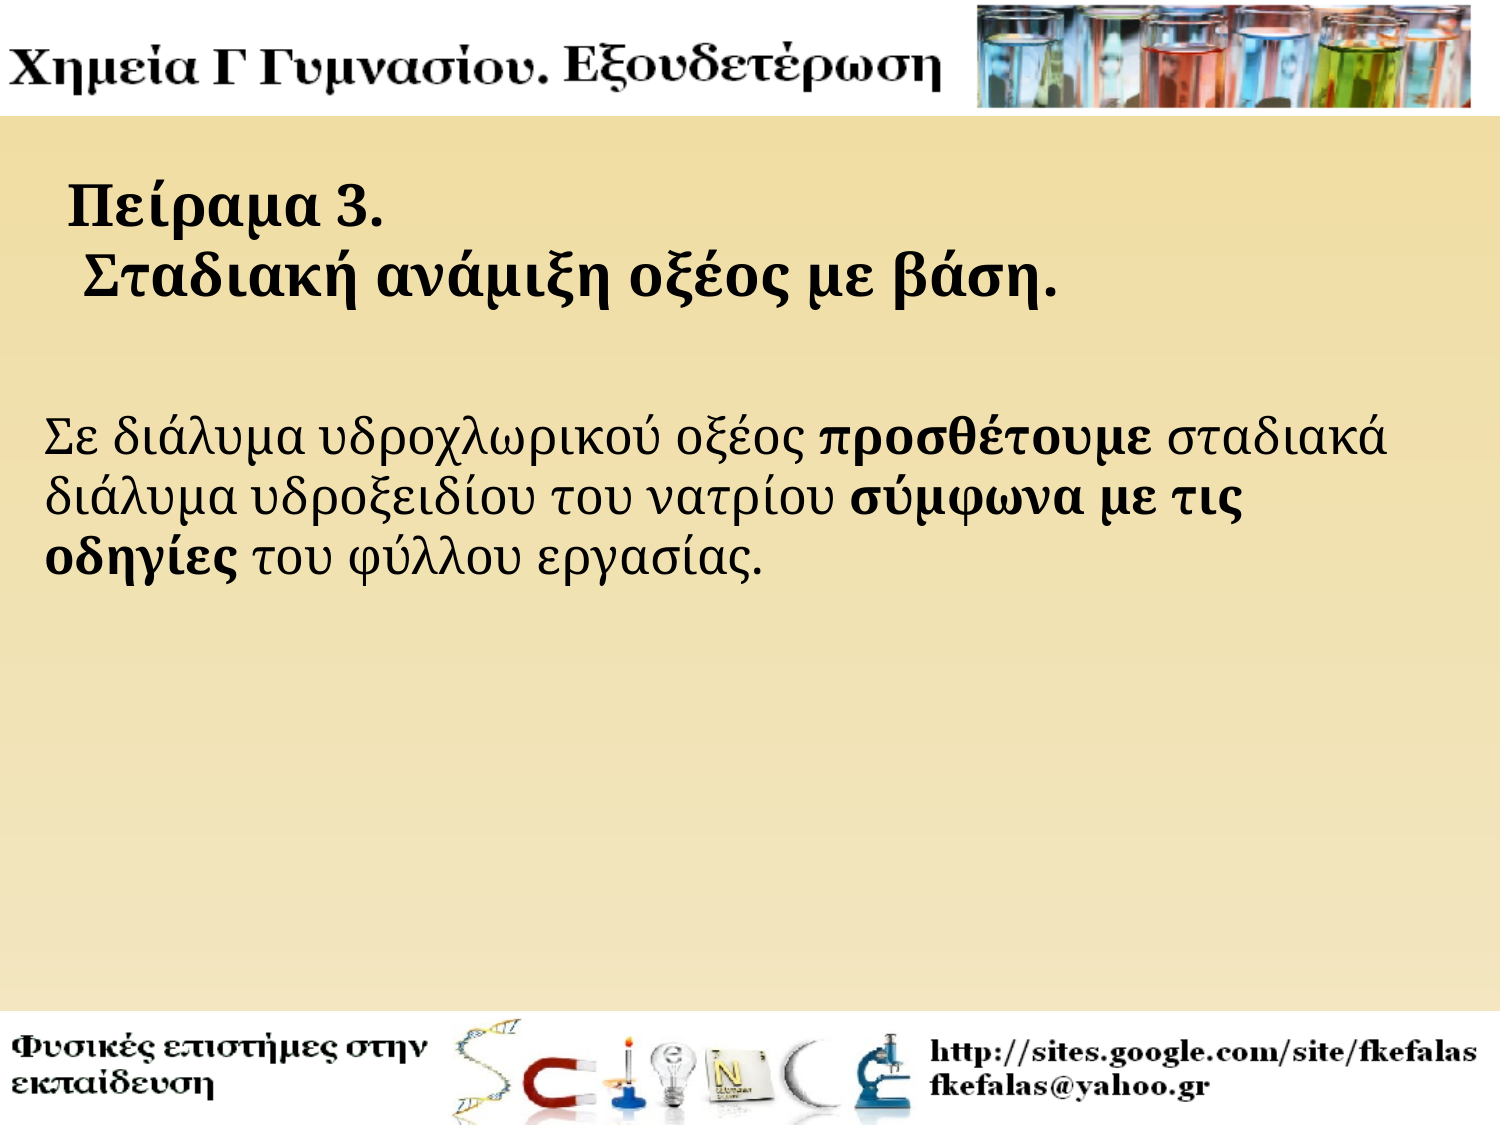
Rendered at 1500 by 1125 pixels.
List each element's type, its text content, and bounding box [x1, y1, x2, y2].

text_box Σε διάλυμα υδροχλωρικού οξέος προσθέτουμε σταδιακά διάλυμα υδροξειδίου του νατρίου σύμφωνα με τις οδηγίες του φύλλου εργασίας. [29, 397, 1412, 592]
text_box Πείραμα 3. Σταδιακή ανάμιξη οξέος με βάση. [53, 160, 1436, 316]
picture [0, 0, 1500, 116]
picture [0, 1011, 1500, 1125]
